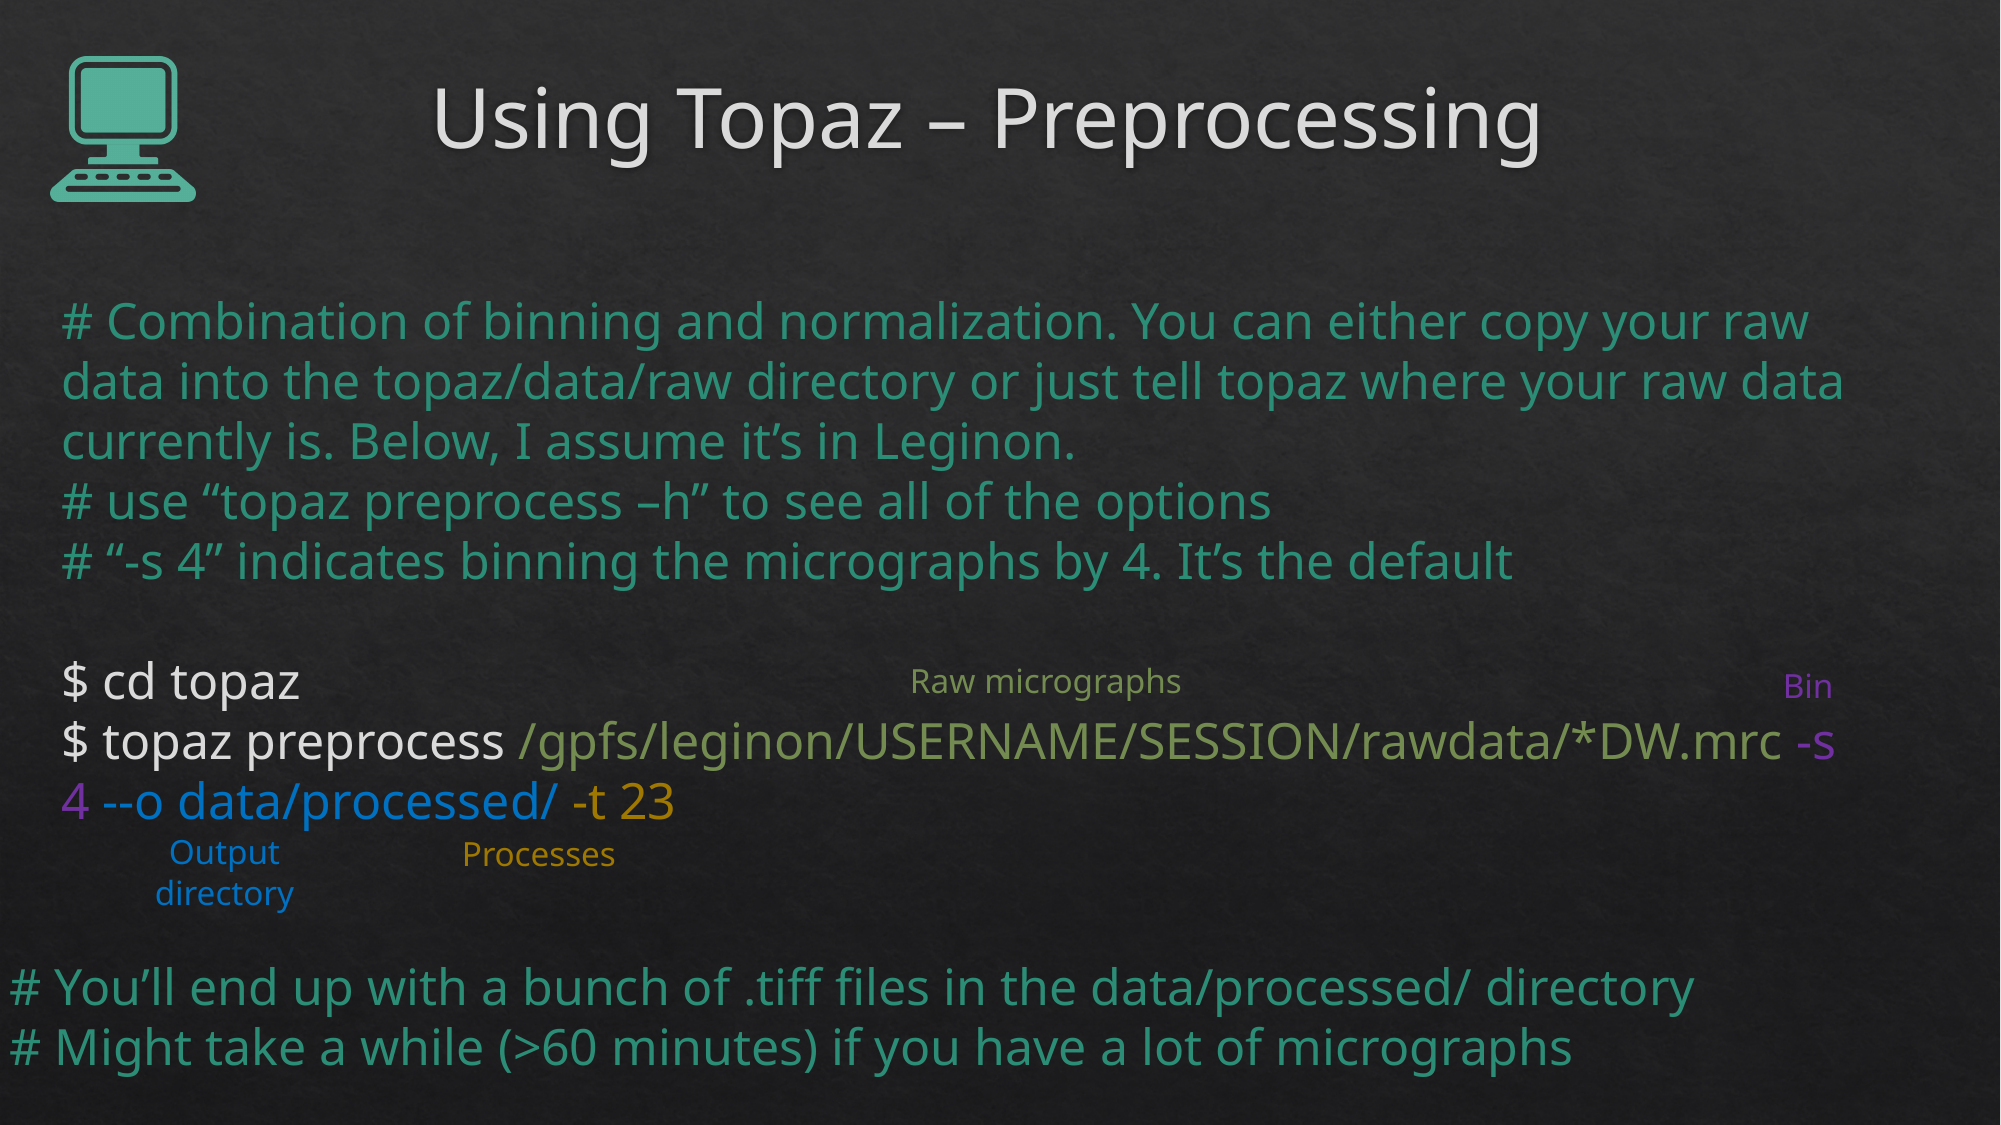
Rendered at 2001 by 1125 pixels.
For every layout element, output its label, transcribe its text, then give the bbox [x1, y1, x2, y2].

text_box Processes [447, 825, 632, 881]
picture [49, 56, 196, 202]
title Using Topaz – Preprocessing [149, 35, 1849, 195]
text_box # You’ll end up with a bunch of .tiff files in the data/processed/ directory # Might take a while (>60 minutes) if you have a lot of micrographs [0, 947, 1712, 1083]
text_box # Combination of binning and normalization. You can either copy your raw data into the topaz/data/raw directory or just tell topaz where your raw data currently is. Below, I assume it’s in Leginon. # use “topaz preprocess –h” to see all of the options # “-s 4” indicates binning the micrographs by 4. It’s the default $ cd topaz $ topaz preprocess /gpfs/leginon/USERNAME/SESSION/rawdata/*DW.mrc -s 4 --o data/processed/ -t 23 [46, 282, 1877, 837]
text_box Bin [1768, 658, 1849, 713]
text_box Output directory [139, 824, 309, 919]
text_box Raw micrographs [895, 653, 1198, 708]
